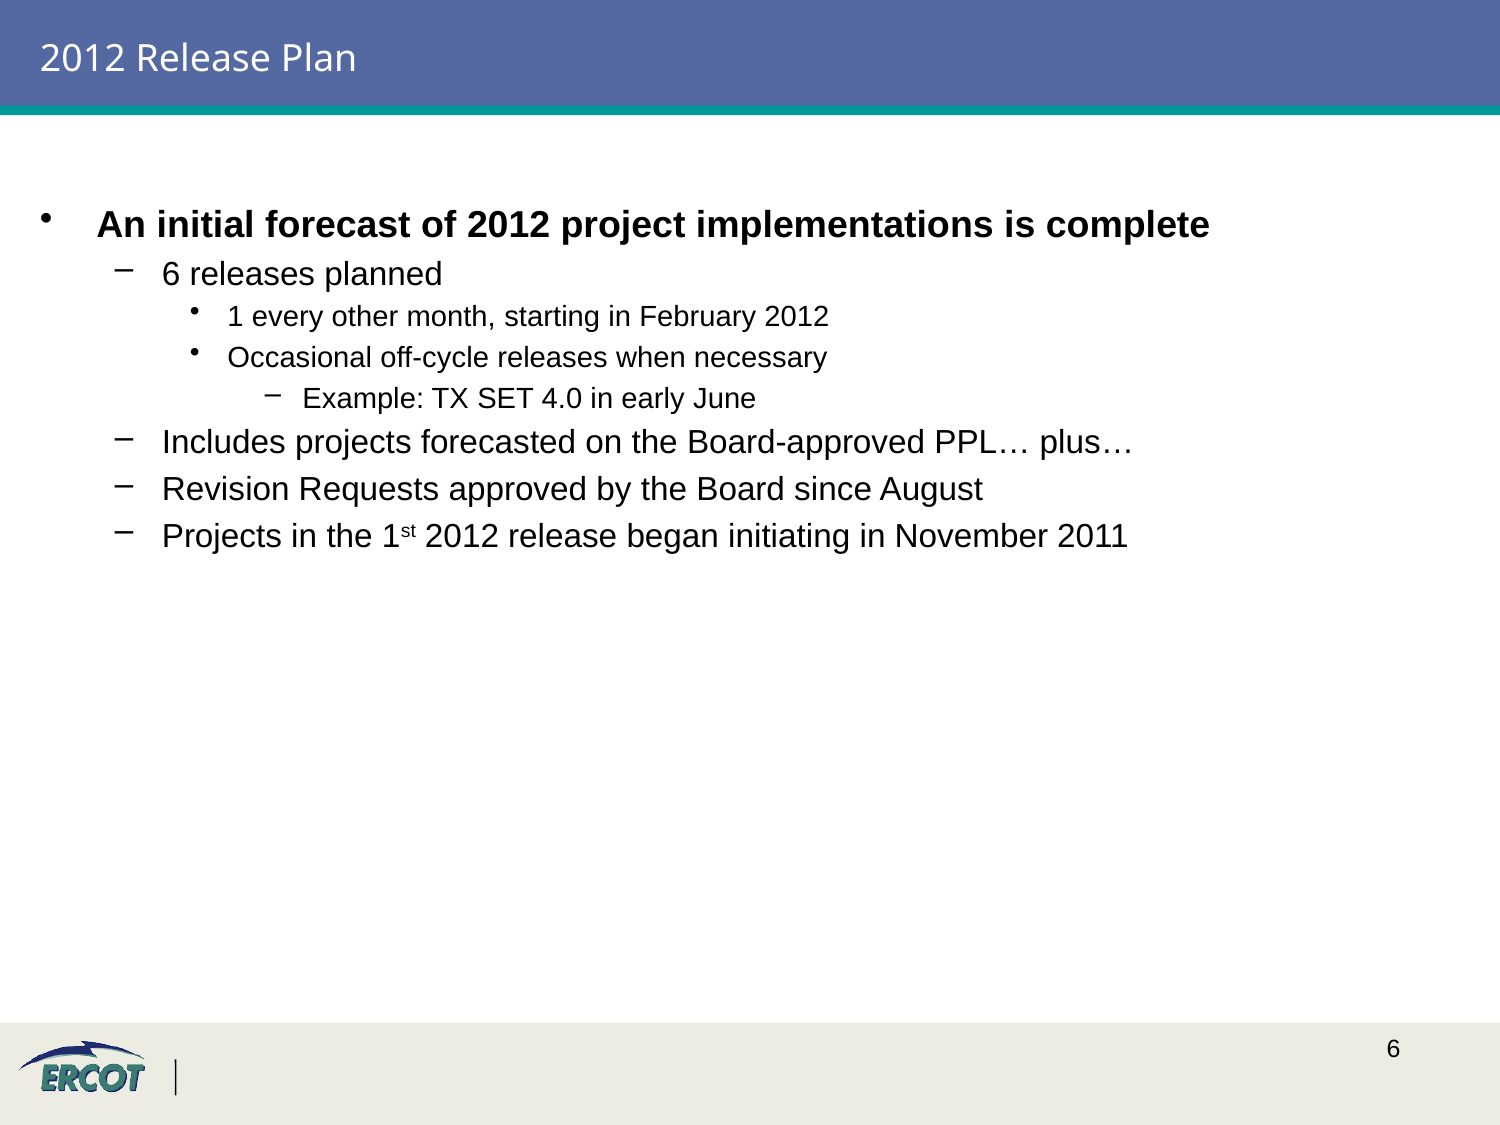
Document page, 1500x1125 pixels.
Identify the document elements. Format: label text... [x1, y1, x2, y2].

title 2012 Release Plan [24, 0, 1313, 113]
list An initial forecast of 2012 project implementations is complete 6 releases planned 1 every other month, starting in February 2012 Occasional off-cycle releases when necessary Example: TX SET 4.0 in early June Includes projects forecasted on the Board-approved PPL… plus… Revision Requests approved by the Board since August Projects in the 1st 2012 release began initiating in November 2011 [24, 149, 1476, 1013]
picture [10, 1031, 151, 1111]
